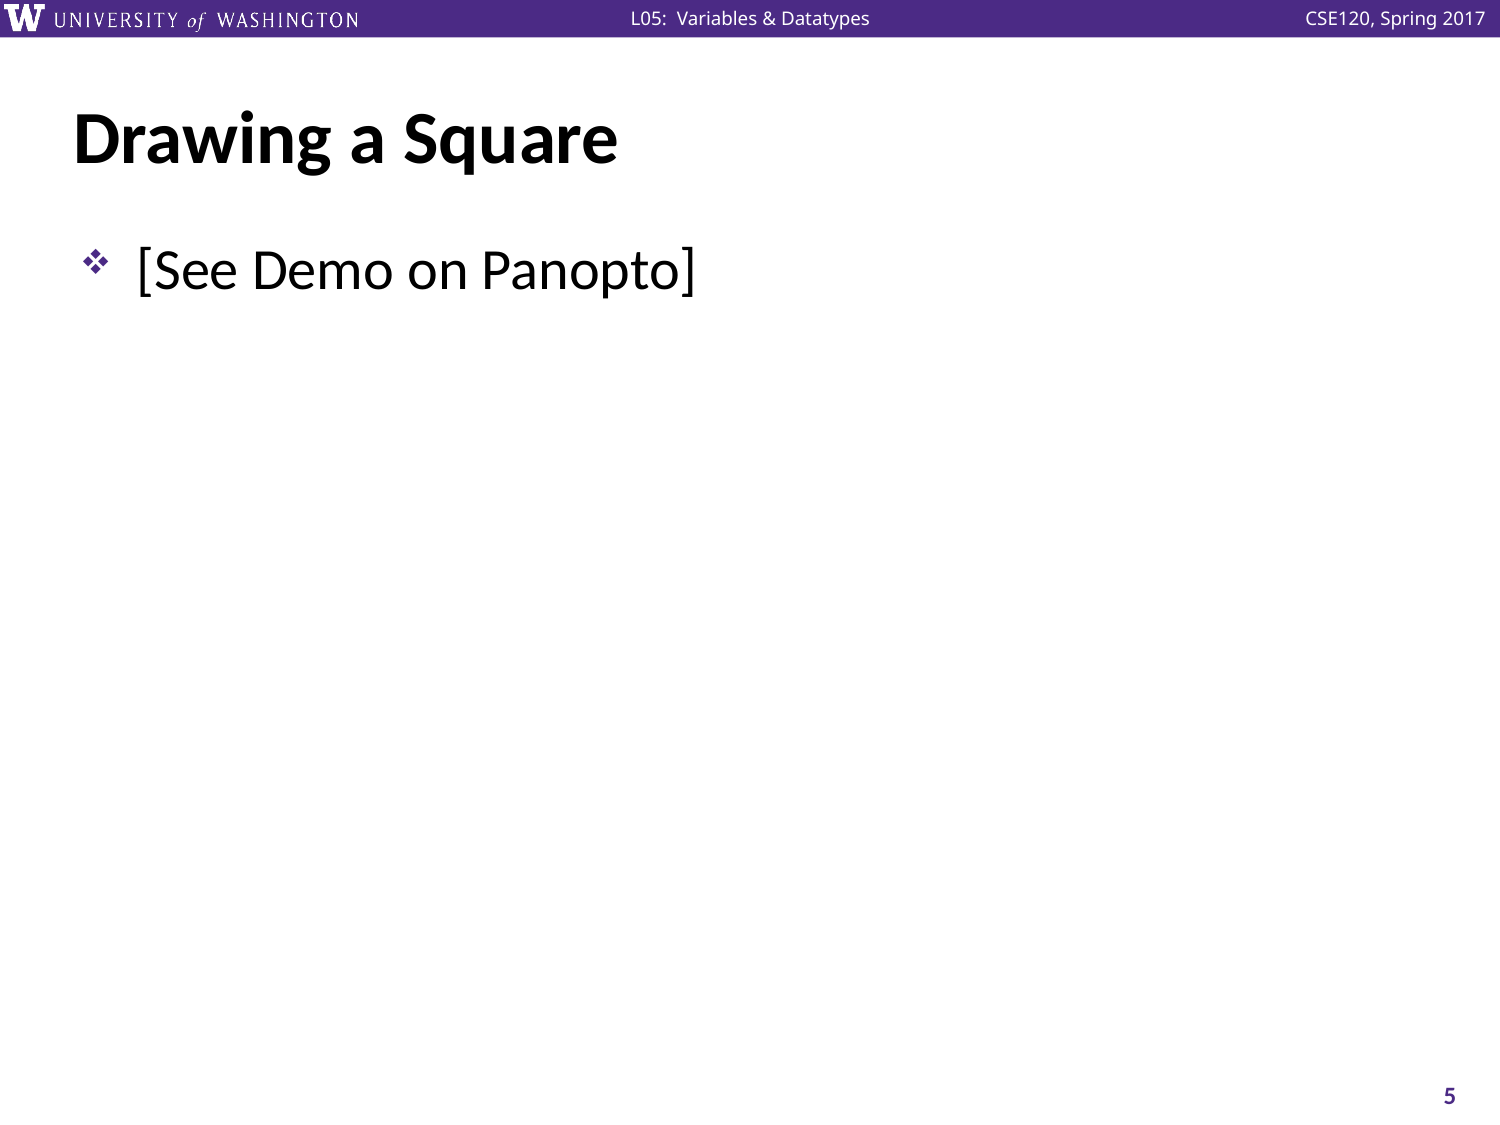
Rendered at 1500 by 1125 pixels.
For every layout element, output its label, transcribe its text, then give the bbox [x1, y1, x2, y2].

title Drawing a Square [58, 71, 1438, 197]
picture [4, 4, 358, 32]
list [See Demo on Panopto] [64, 223, 1438, 1040]
slide_number 5 [1400, 1065, 1500, 1125]
